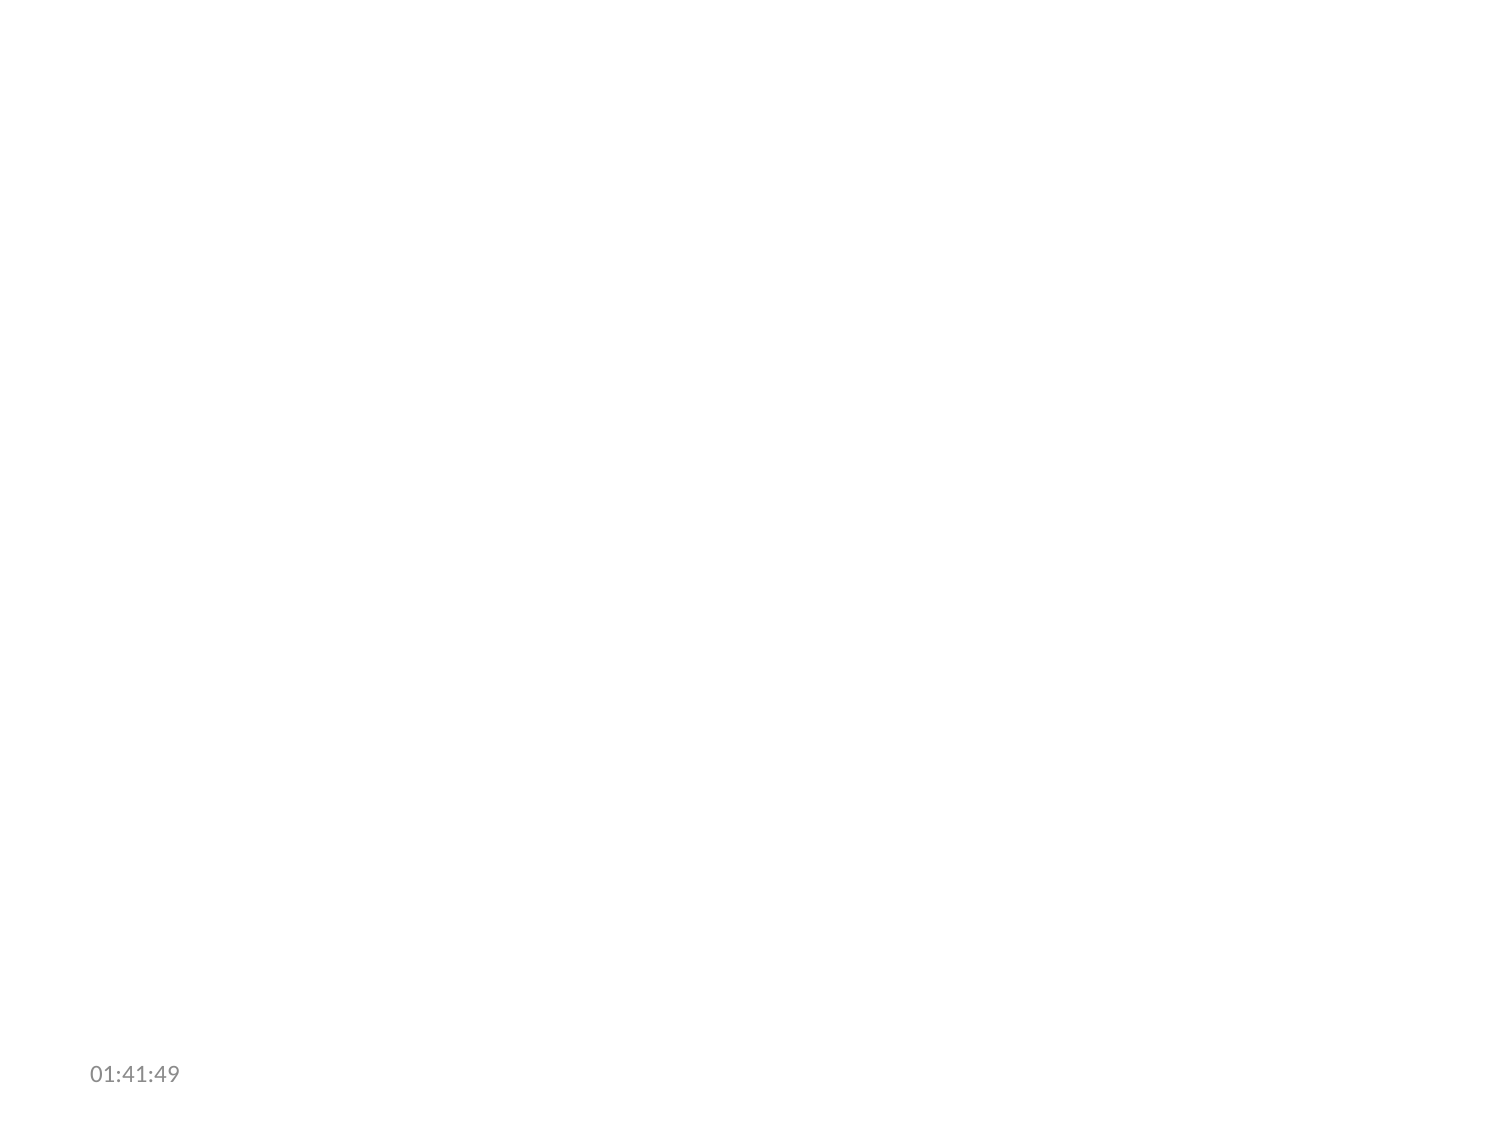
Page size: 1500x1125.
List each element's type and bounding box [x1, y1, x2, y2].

slide_number [75, 1042, 425, 1103]
